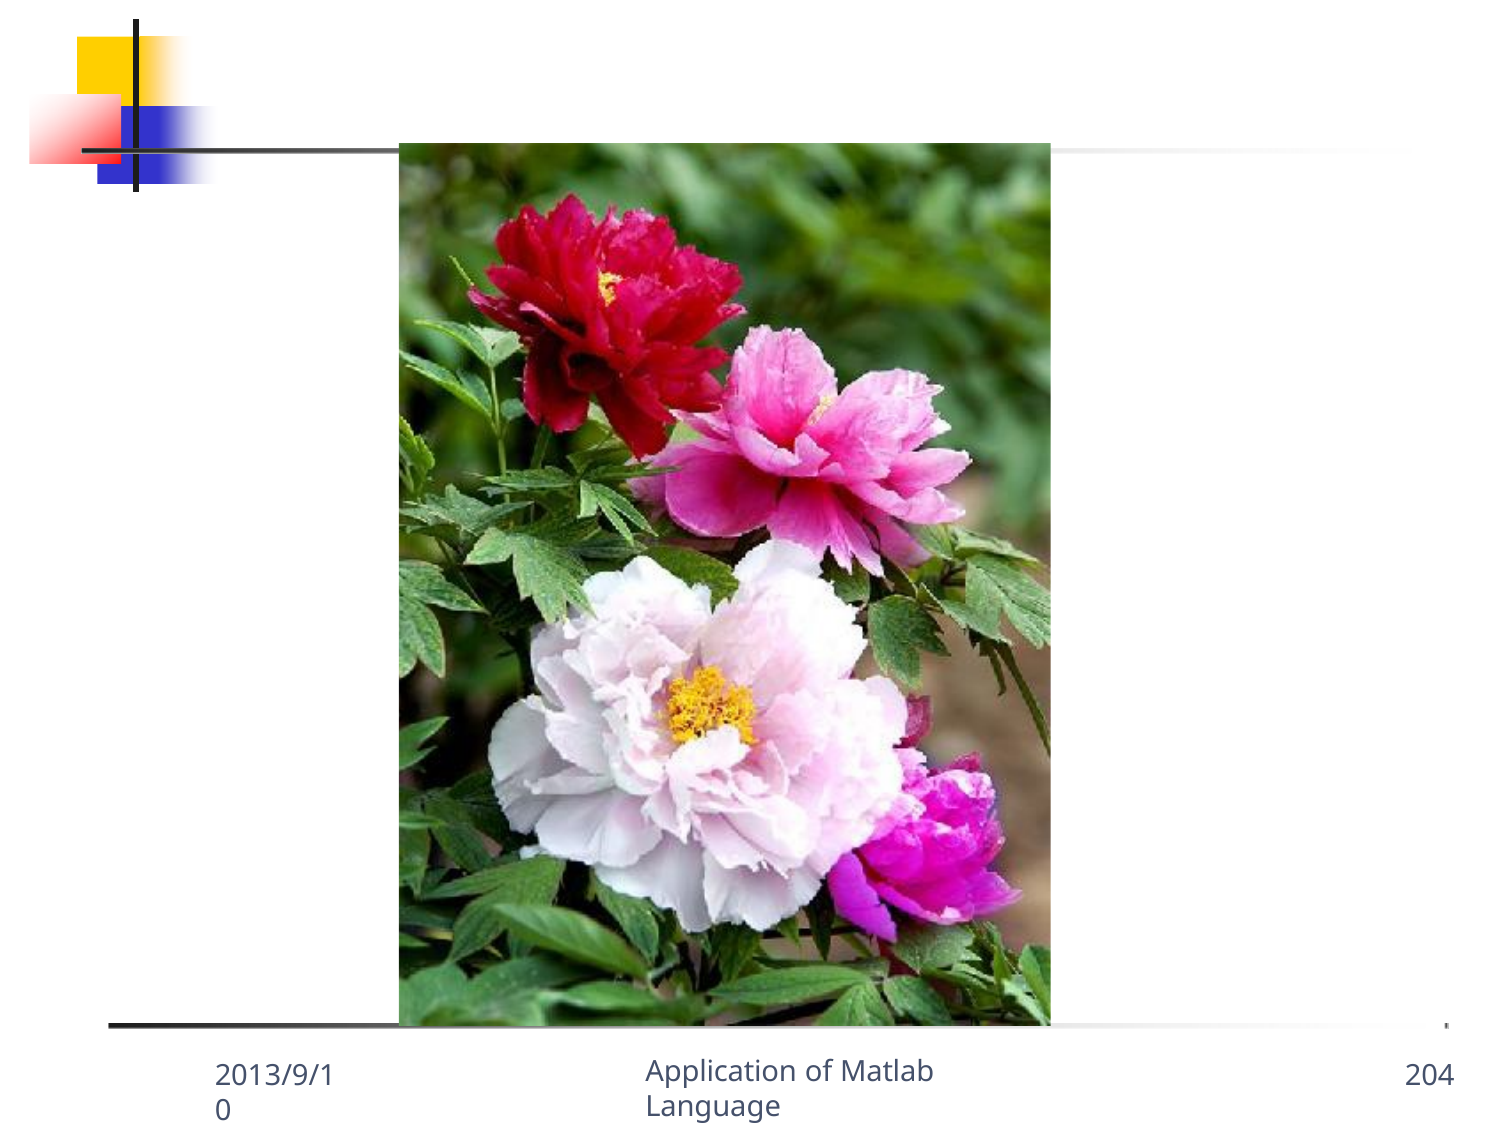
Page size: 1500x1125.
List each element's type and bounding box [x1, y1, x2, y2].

footer [212, 1056, 351, 1125]
slide_number [1400, 1056, 1457, 1125]
picture [1051, 148, 1431, 154]
text_box [398, 143, 1051, 1027]
picture [108, 1023, 1458, 1029]
slide_number [643, 1051, 987, 1125]
picture [29, 36, 398, 184]
